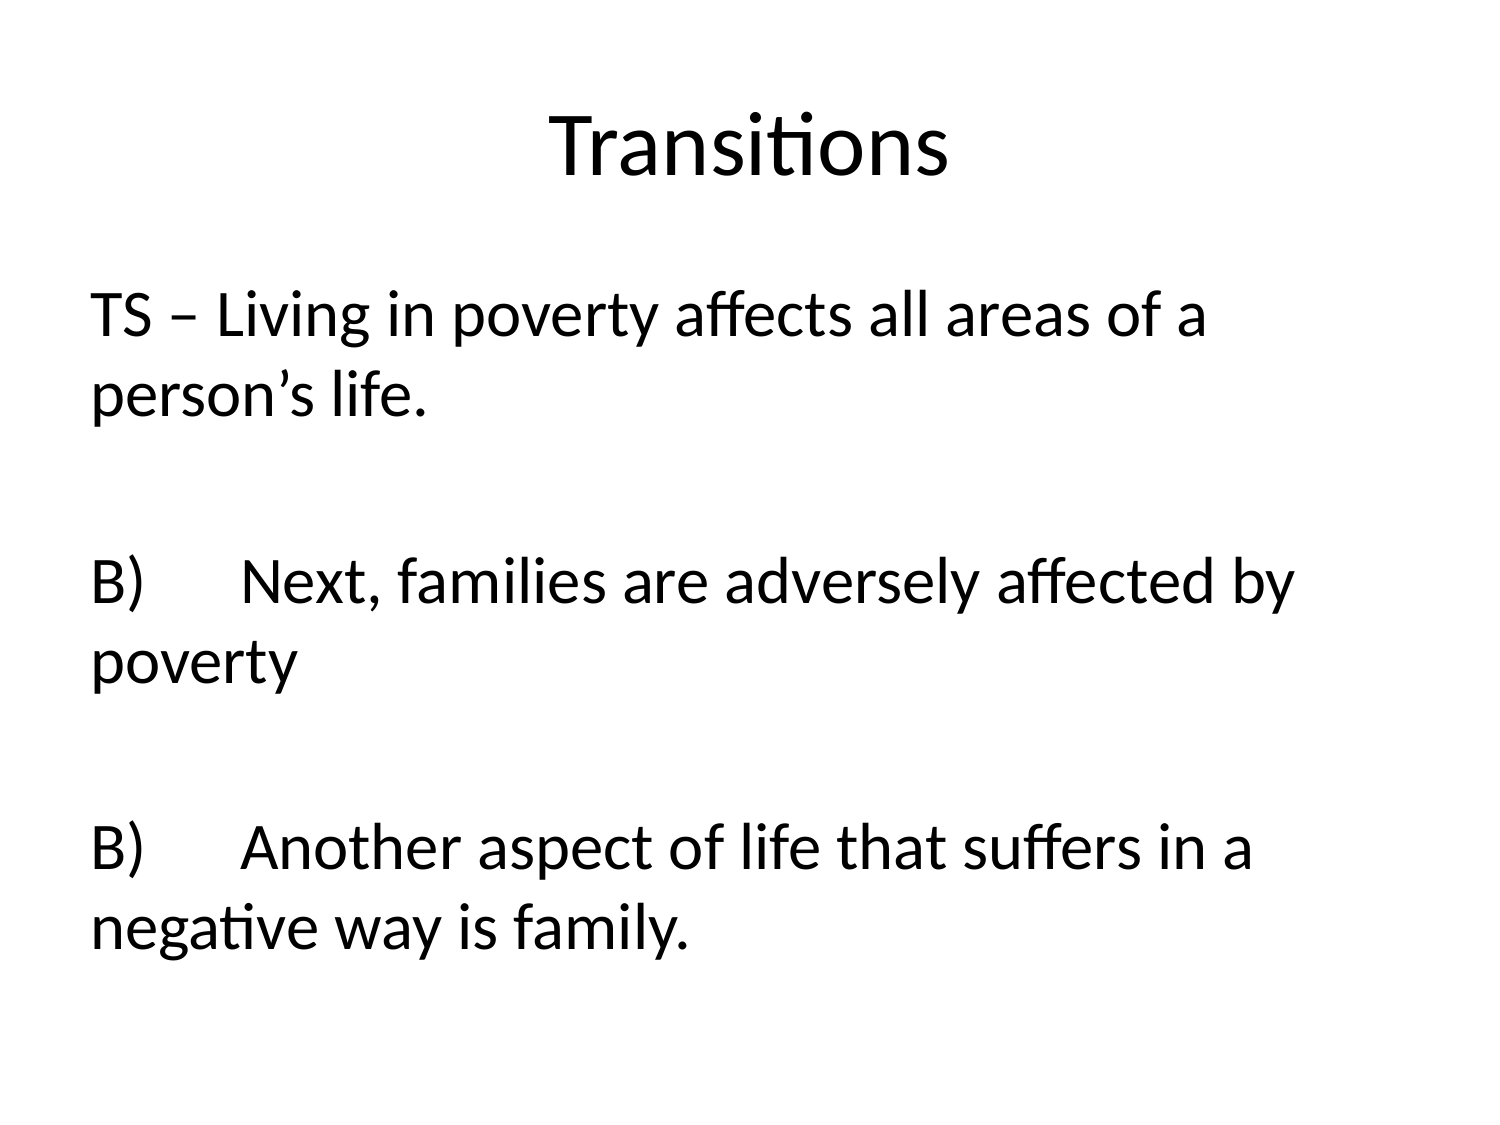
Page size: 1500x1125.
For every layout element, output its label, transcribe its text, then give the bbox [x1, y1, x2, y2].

title Transitions [75, 45, 1425, 233]
list TS – Living in poverty affects all areas of a person’s life. B) Next, families are adversely affected by poverty B) Another aspect of life that suffers in a negative way is family. [75, 262, 1425, 1005]
